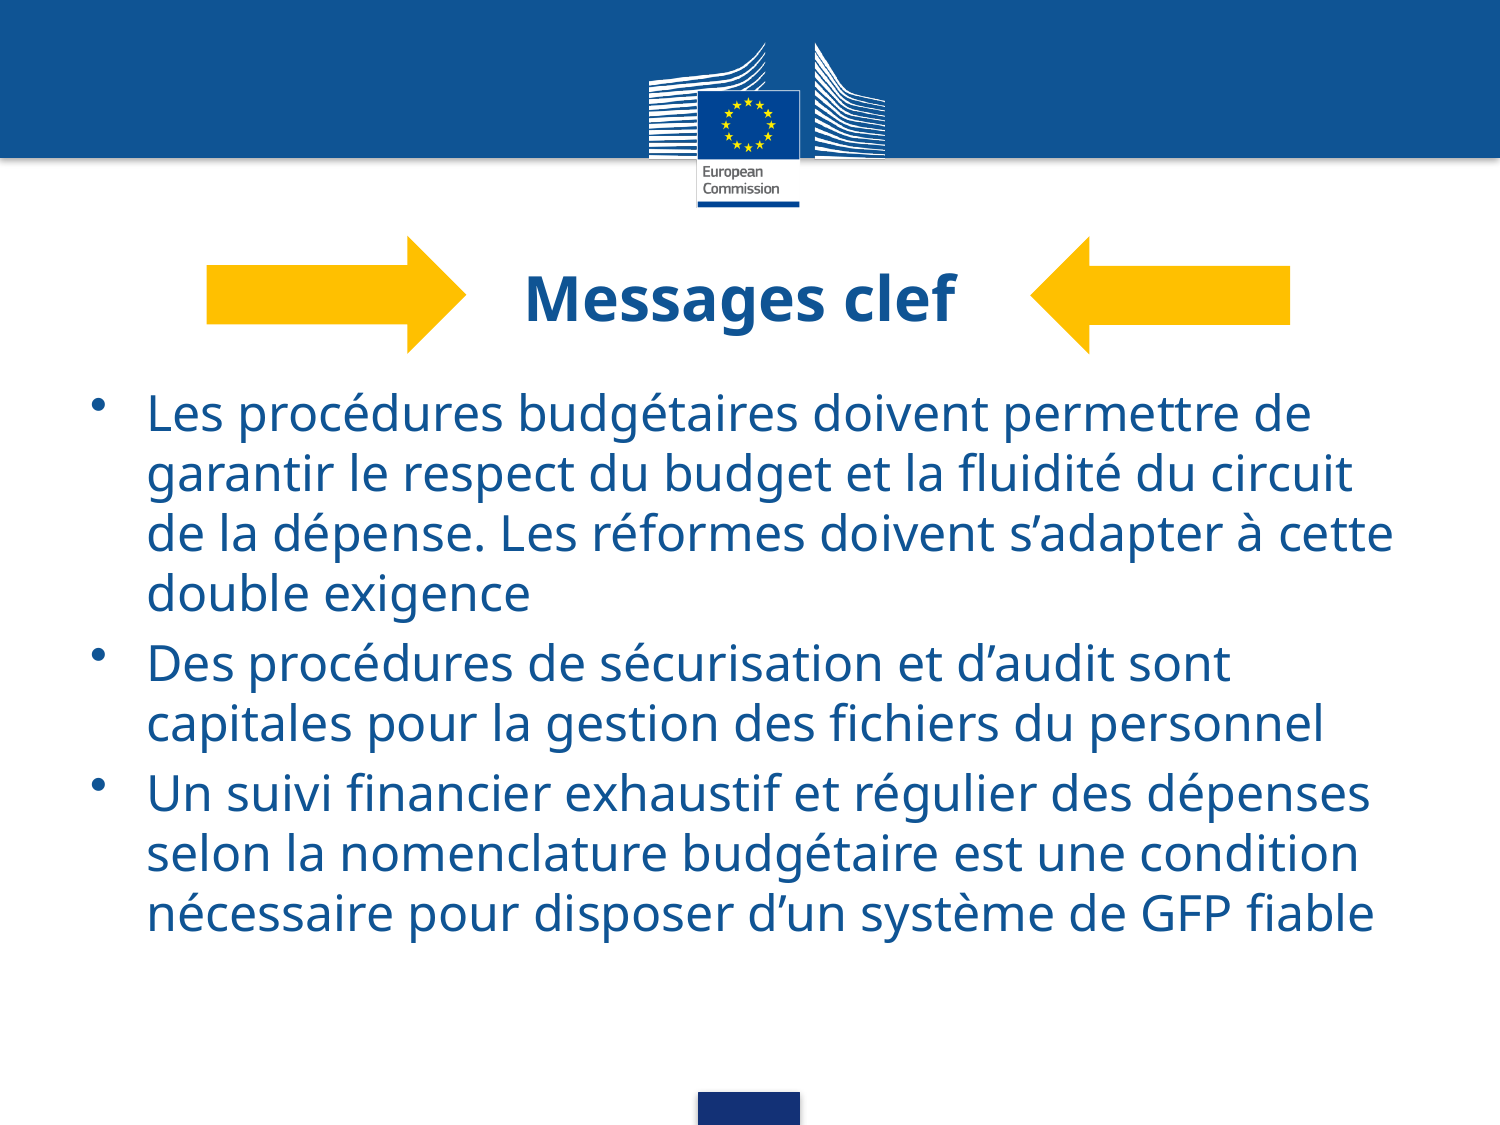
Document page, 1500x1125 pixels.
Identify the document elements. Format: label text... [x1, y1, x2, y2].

picture [649, 42, 885, 208]
text_box [206, 235, 467, 354]
text_box [1030, 236, 1291, 355]
title Messages clef [64, 219, 1416, 374]
list Les procédures budgétaires doivent permettre de garantir le respect du budget et la fluidité du circuit de la dépense. Les réformes doivent s’adapter à cette double exigence Des procédures de sécurisation et d’audit sont capitales pour la gestion des fichiers du personnel Un suivi financier exhaustif et régulier des dépenses selon la nomenclature budgétaire est une condition nécessaire pour disposer d’un système de GFP fiable [74, 373, 1426, 1012]
